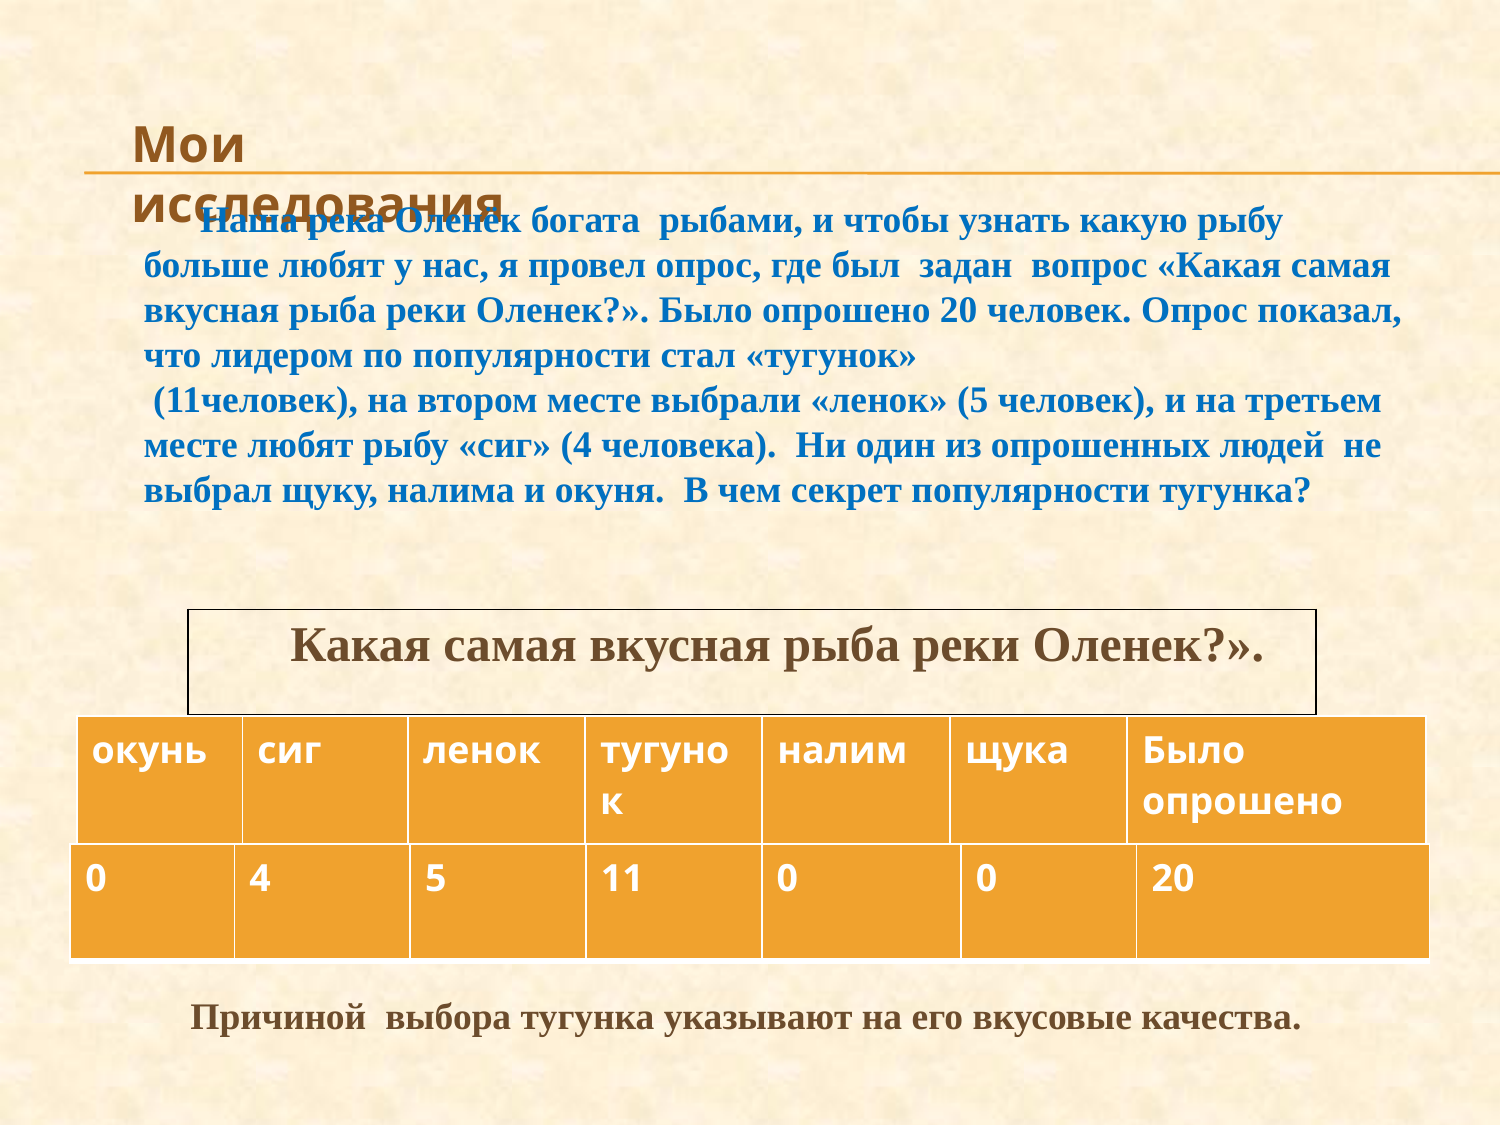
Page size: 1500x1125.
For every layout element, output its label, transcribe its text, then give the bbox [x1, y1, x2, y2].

table_header окунь [78, 717, 242, 843]
table_header щука [951, 717, 1126, 843]
table_header 0 [71, 845, 234, 958]
table_header налим [763, 717, 949, 843]
text_box Наша река Оленёк богата рыбами, и чтобы узнать какую рыбу больше любят у нас, я провел опрос, где был задан вопрос «Какая самая вкусная рыба реки Оленек?». Было опрошено 20 человек. Опрос показал, что лидером по популярности стал «тугунок» (11человек), на втором месте выбрали «ленок» (5 человек), и на третьем месте любят рыбу «сиг» (4 человека). Ни один из опрошенных людей не выбрал щуку, налима и окуня. В чем секрет популярности тугунка? [128, 187, 1418, 518]
table_header 0 [962, 845, 1136, 958]
table_header 5 [411, 845, 585, 958]
table_header 4 [235, 845, 409, 958]
table_header сиг [243, 717, 407, 843]
text_box Мои исследования [117, 105, 645, 241]
table_header 20 [1137, 845, 1429, 958]
table_header 11 [587, 845, 761, 958]
picture [0, 0, 1500, 1125]
text_box Причиной выбора тугунка указывают на его вкусовые качества. [175, 984, 1426, 1045]
table_header тугунок [586, 717, 761, 843]
table_header 0 [763, 845, 960, 958]
table_header Какая самая вкусная рыба реки Оленек?». [189, 610, 1315, 714]
table_header ленок [409, 717, 584, 843]
table_header Было опрошено [1128, 717, 1425, 843]
